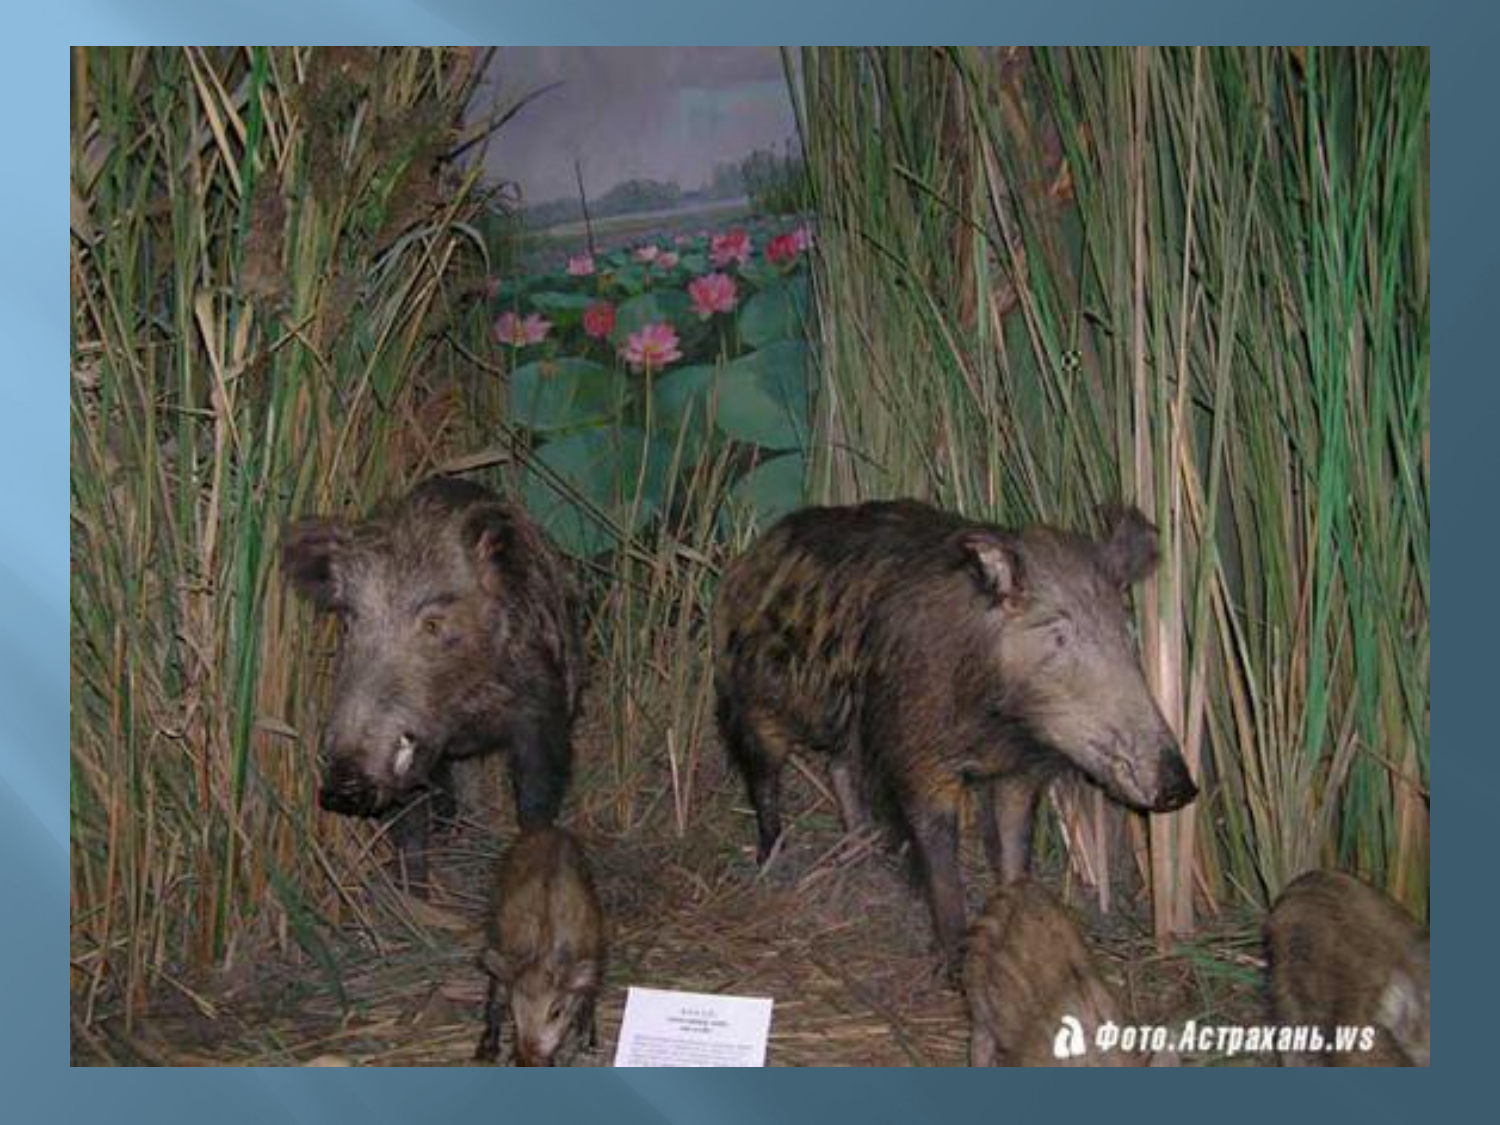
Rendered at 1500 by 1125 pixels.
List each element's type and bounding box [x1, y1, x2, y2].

list [70, 46, 1430, 1067]
